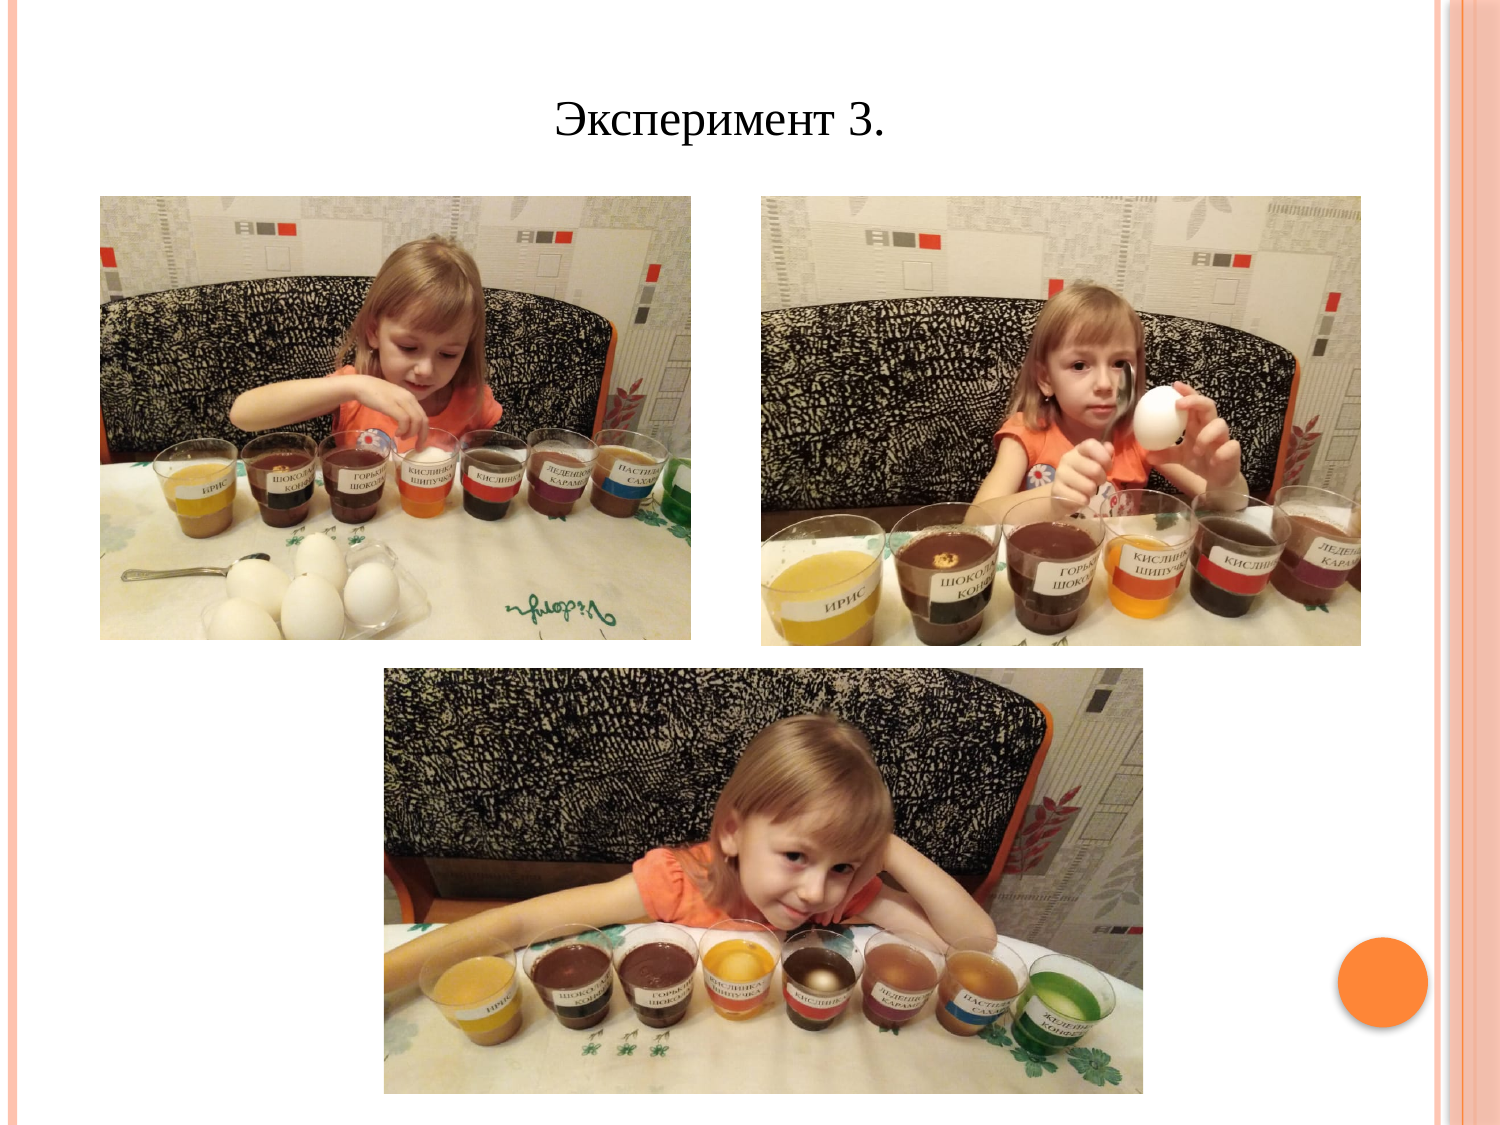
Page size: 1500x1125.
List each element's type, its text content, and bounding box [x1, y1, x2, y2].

text_box Эксперимент 3. [539, 78, 914, 153]
picture [761, 195, 1361, 646]
picture [383, 668, 1144, 1095]
picture [99, 195, 692, 640]
